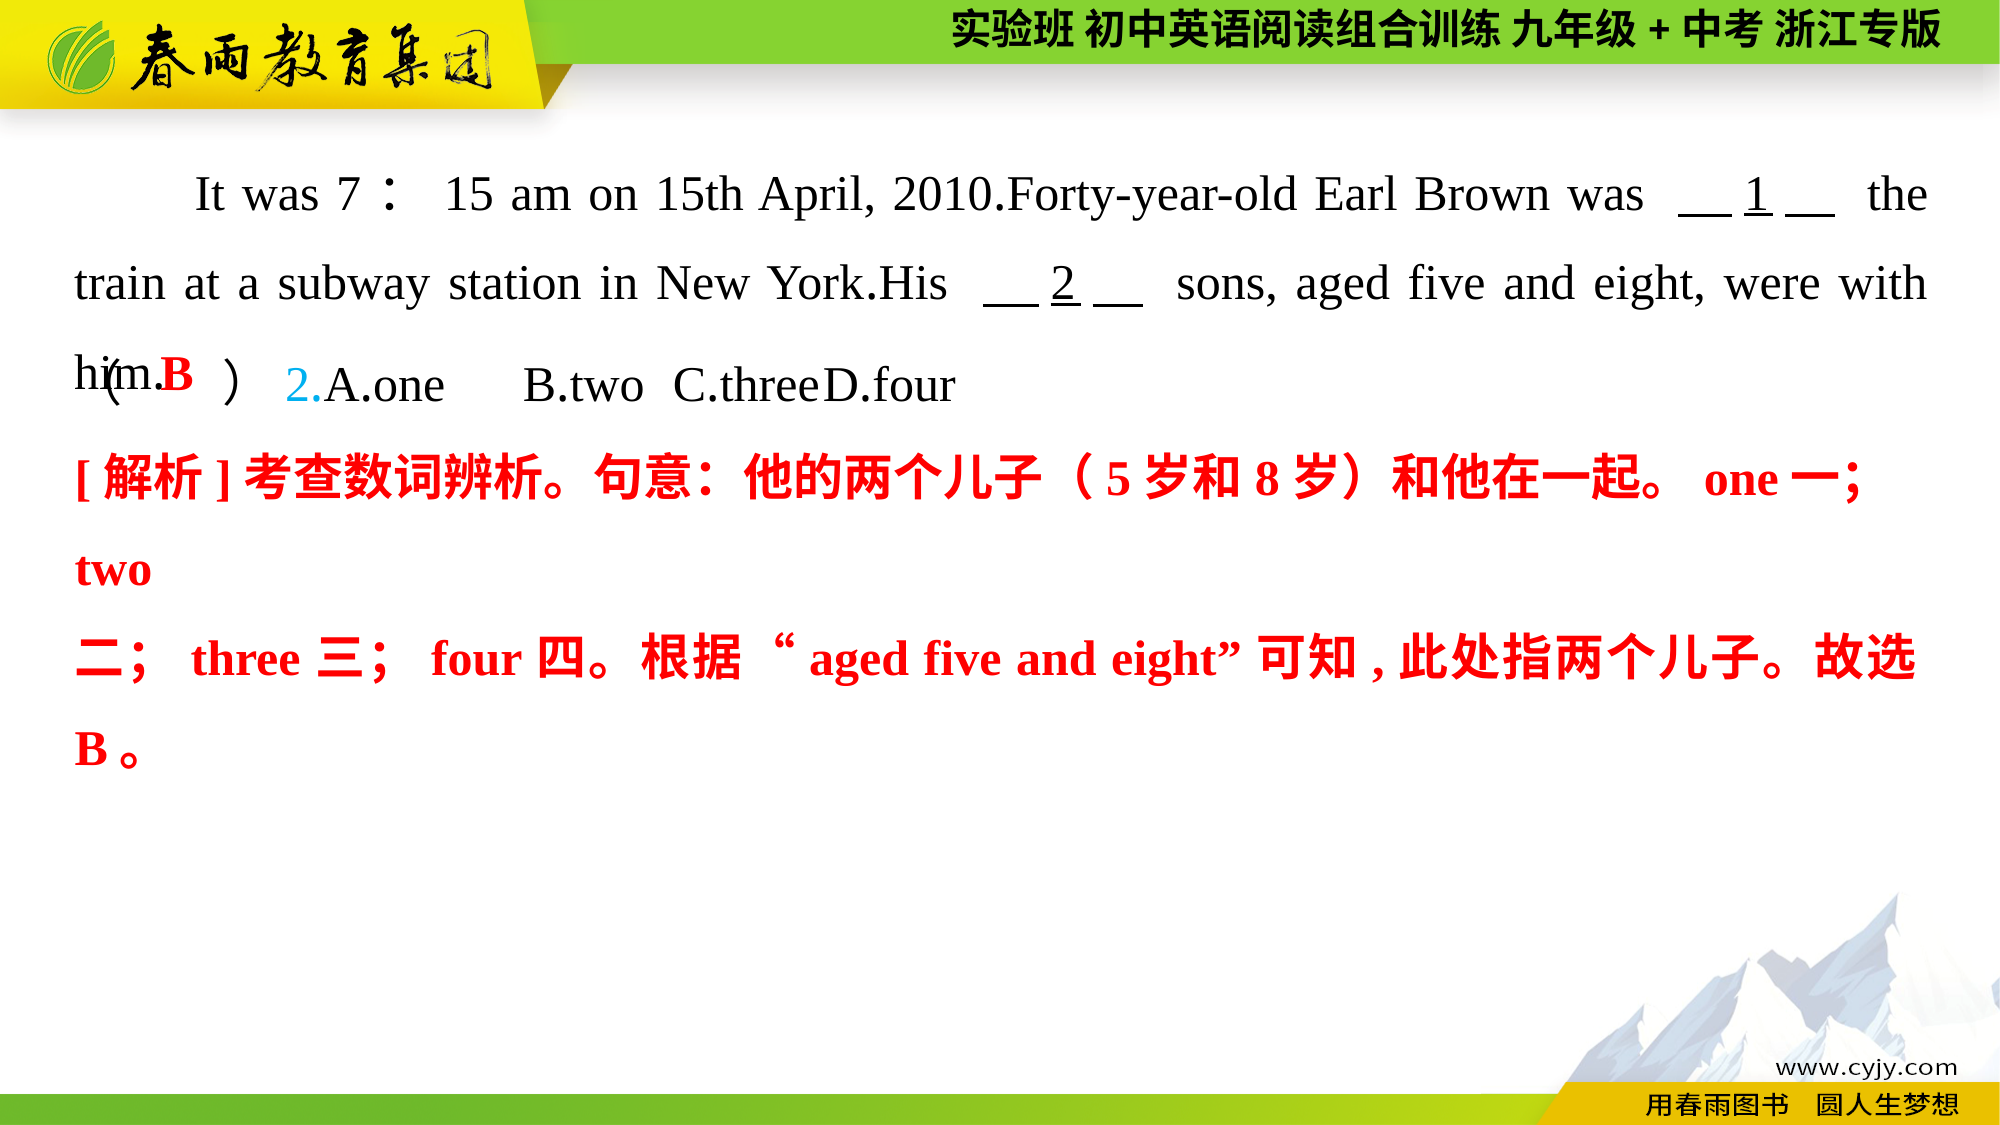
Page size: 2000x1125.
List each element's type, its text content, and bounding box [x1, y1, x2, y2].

text_box B [145, 333, 209, 409]
picture [0, 0, 2000, 1125]
list It was 7：15 am on 15th April, 2010.Forty-year-old Earl Brown was 1 the train at a subway station in New York.His 2 sons, aged five and eight, were with him. [59, 122, 1944, 308]
text_box [解析]考查数词辨析。句意：他的两个儿子（5岁和8岁）和他在一起。one一；two 二；three三；four四。根据“aged five and eight”可知,此处指两个儿子。故选B。 [59, 408, 1944, 784]
text_box （ ）2.A.one B.two C.three D.four [57, 314, 1943, 420]
